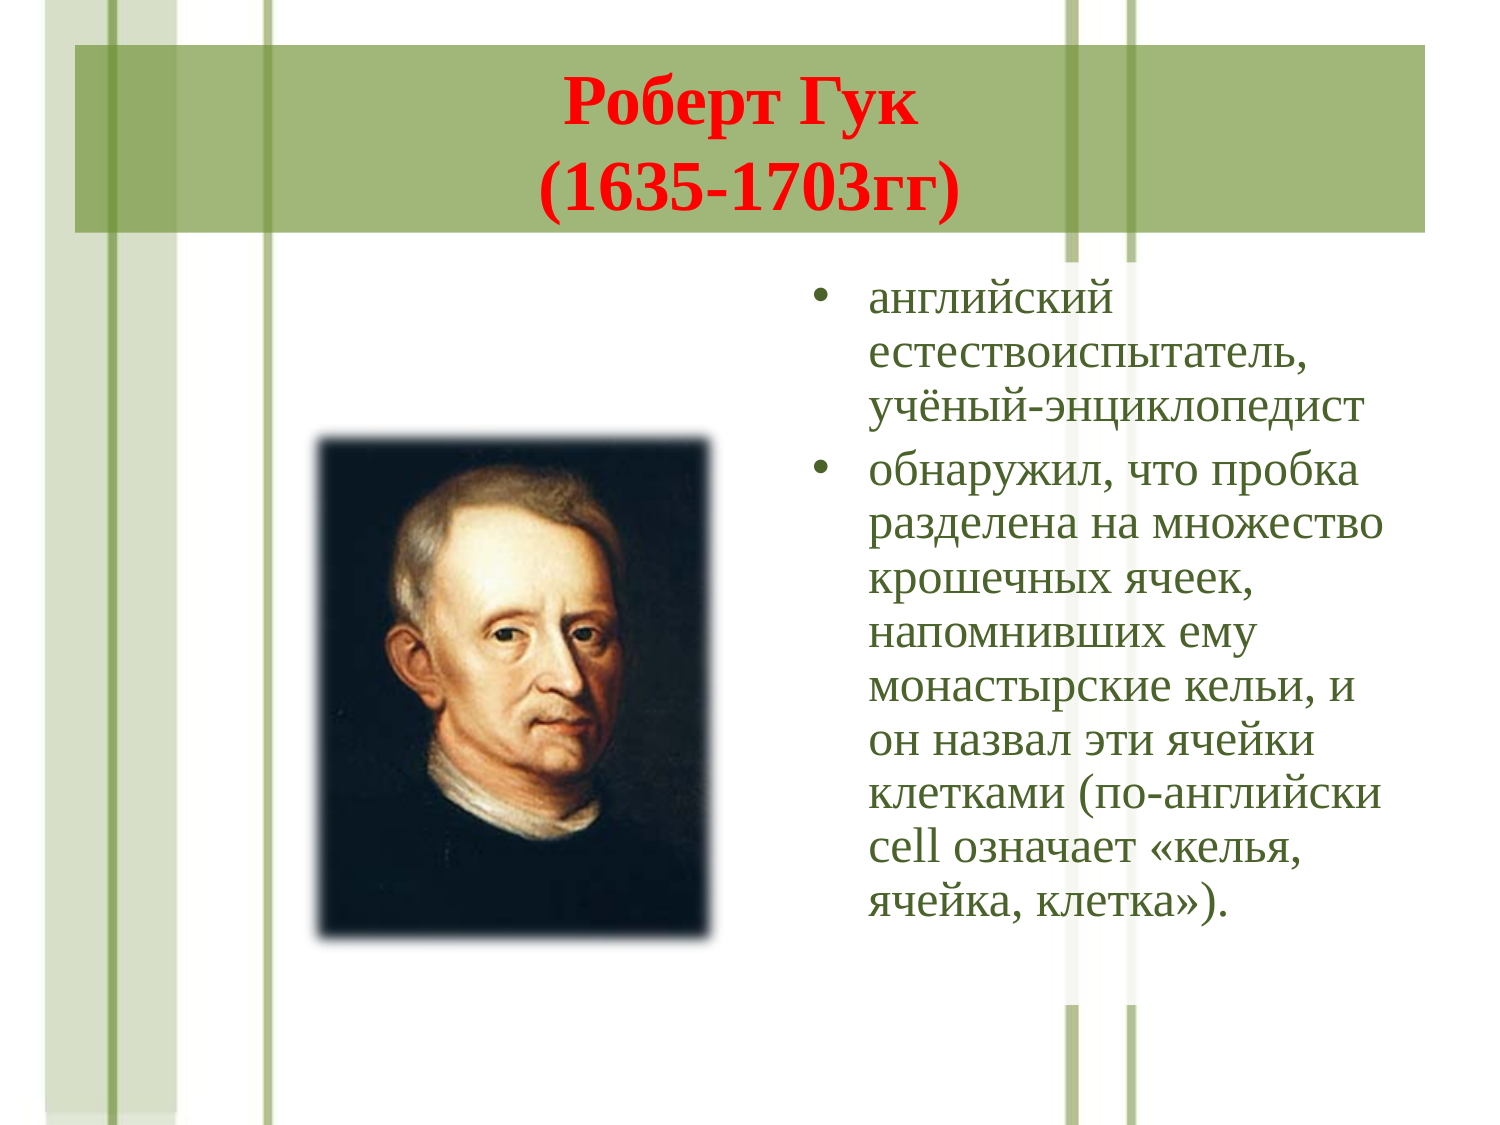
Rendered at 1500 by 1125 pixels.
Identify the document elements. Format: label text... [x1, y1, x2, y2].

list английский естествоиспытатель, учёный-энциклопедист обнаружил, что пробка разделена на множество крошечных ячеек, напомнивших ему монастырские кельи, и он назвал эти ячейки клетками (по-английски cell означает «келья, ячейка, клетка»). [796, 262, 1426, 1006]
title Роберт Гук (1635-1703гг) [74, 44, 1426, 233]
picture [0, 0, 1500, 1125]
